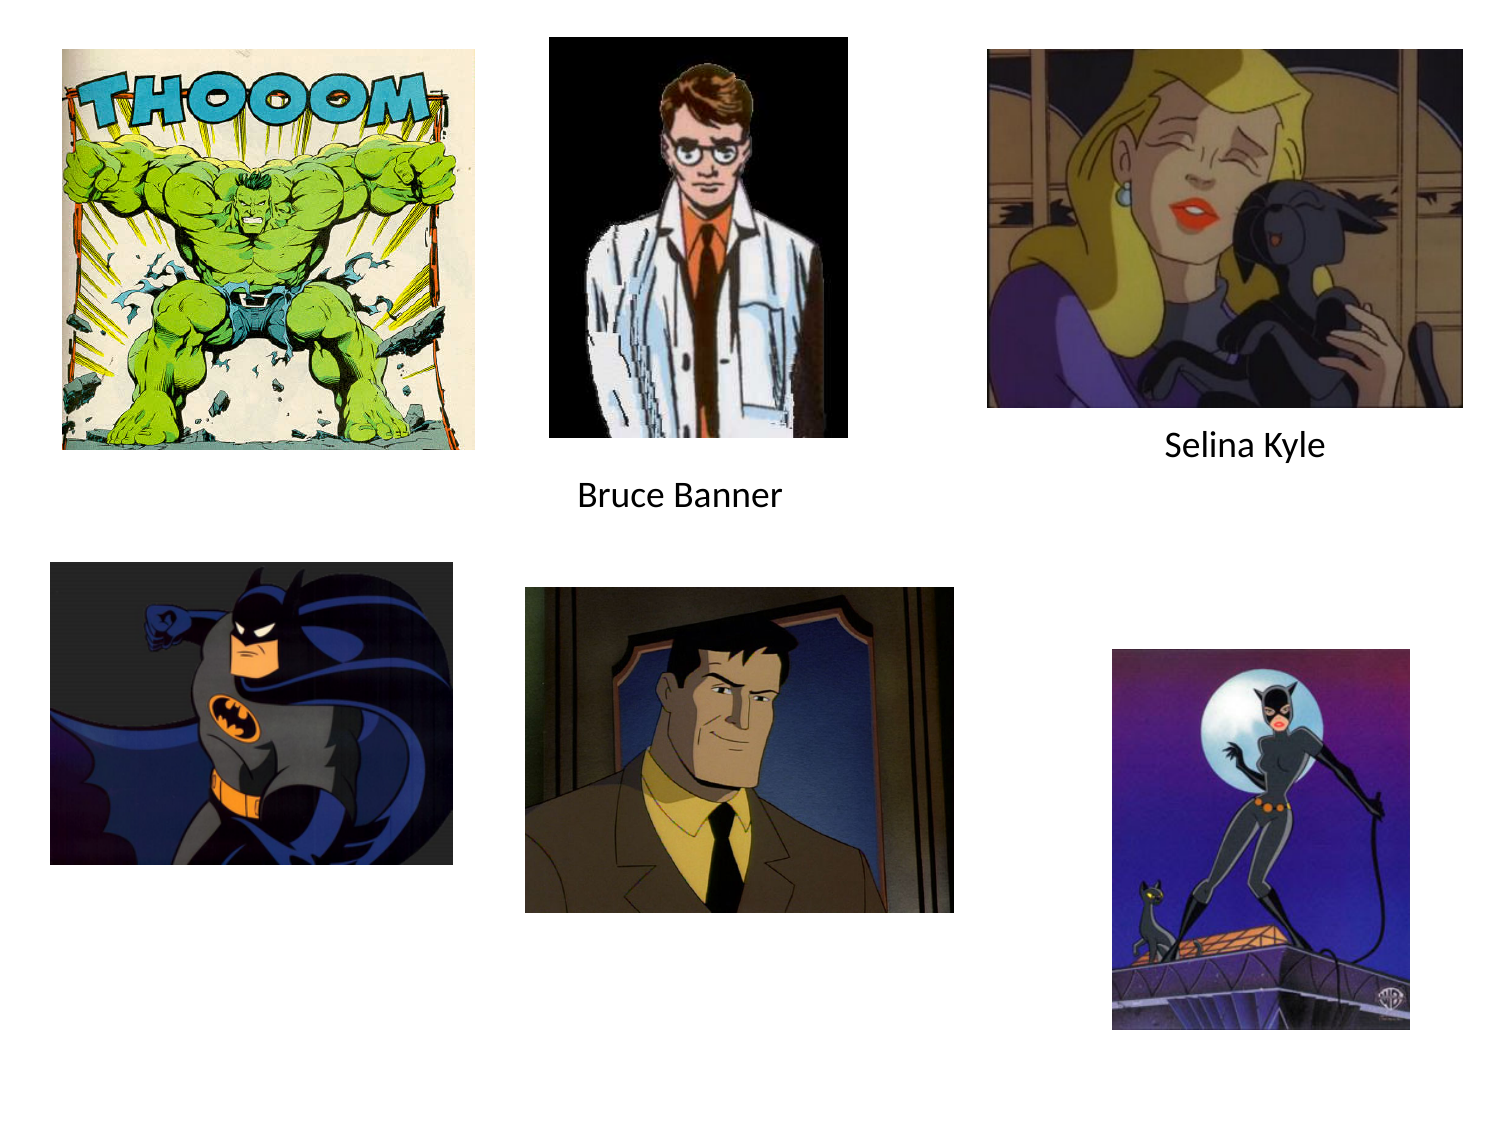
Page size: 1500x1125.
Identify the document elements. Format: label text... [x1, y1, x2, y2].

text_box Bruce Banner [562, 462, 1000, 523]
picture [49, 562, 453, 865]
picture [62, 49, 475, 451]
picture [524, 587, 955, 913]
picture [987, 49, 1464, 409]
picture [549, 37, 848, 438]
picture [1112, 649, 1410, 1030]
text_box Selina Kyle [1149, 417, 1352, 473]
